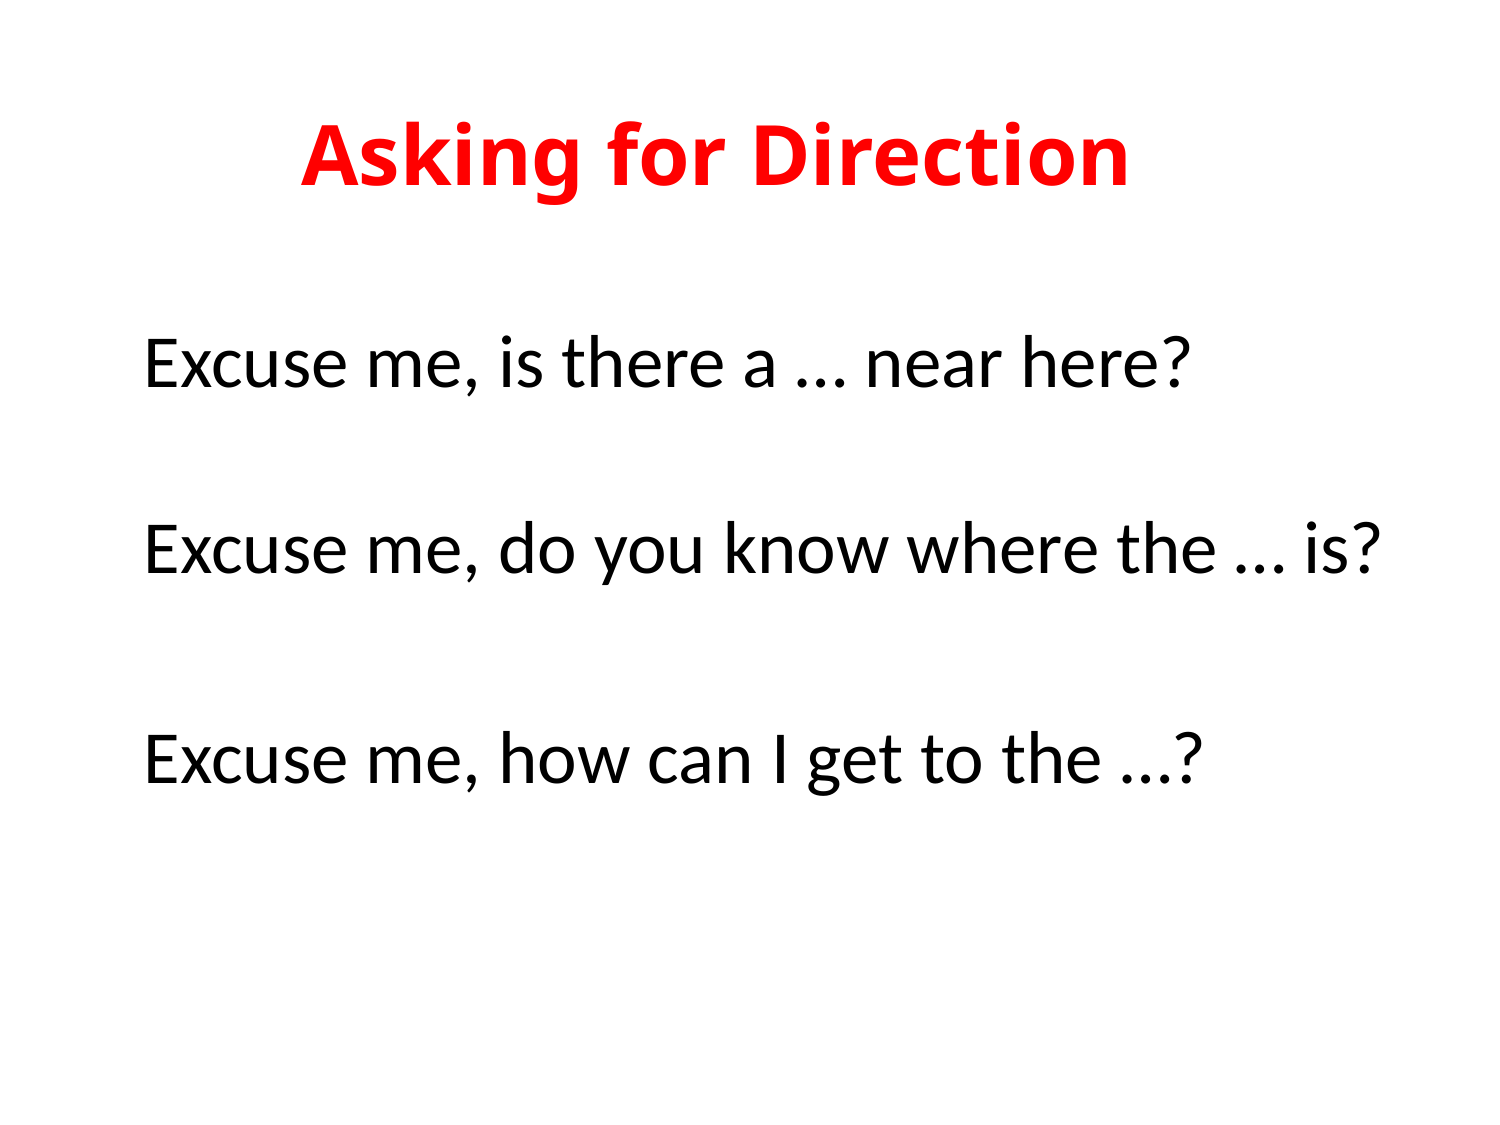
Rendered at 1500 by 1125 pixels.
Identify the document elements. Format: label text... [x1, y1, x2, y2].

title Asking for Direction [117, 58, 1317, 247]
list Excuse me, is there a … near here? Excuse me, do you know where the … is? Excuse me, how can I get to the …? [128, 304, 1424, 980]
